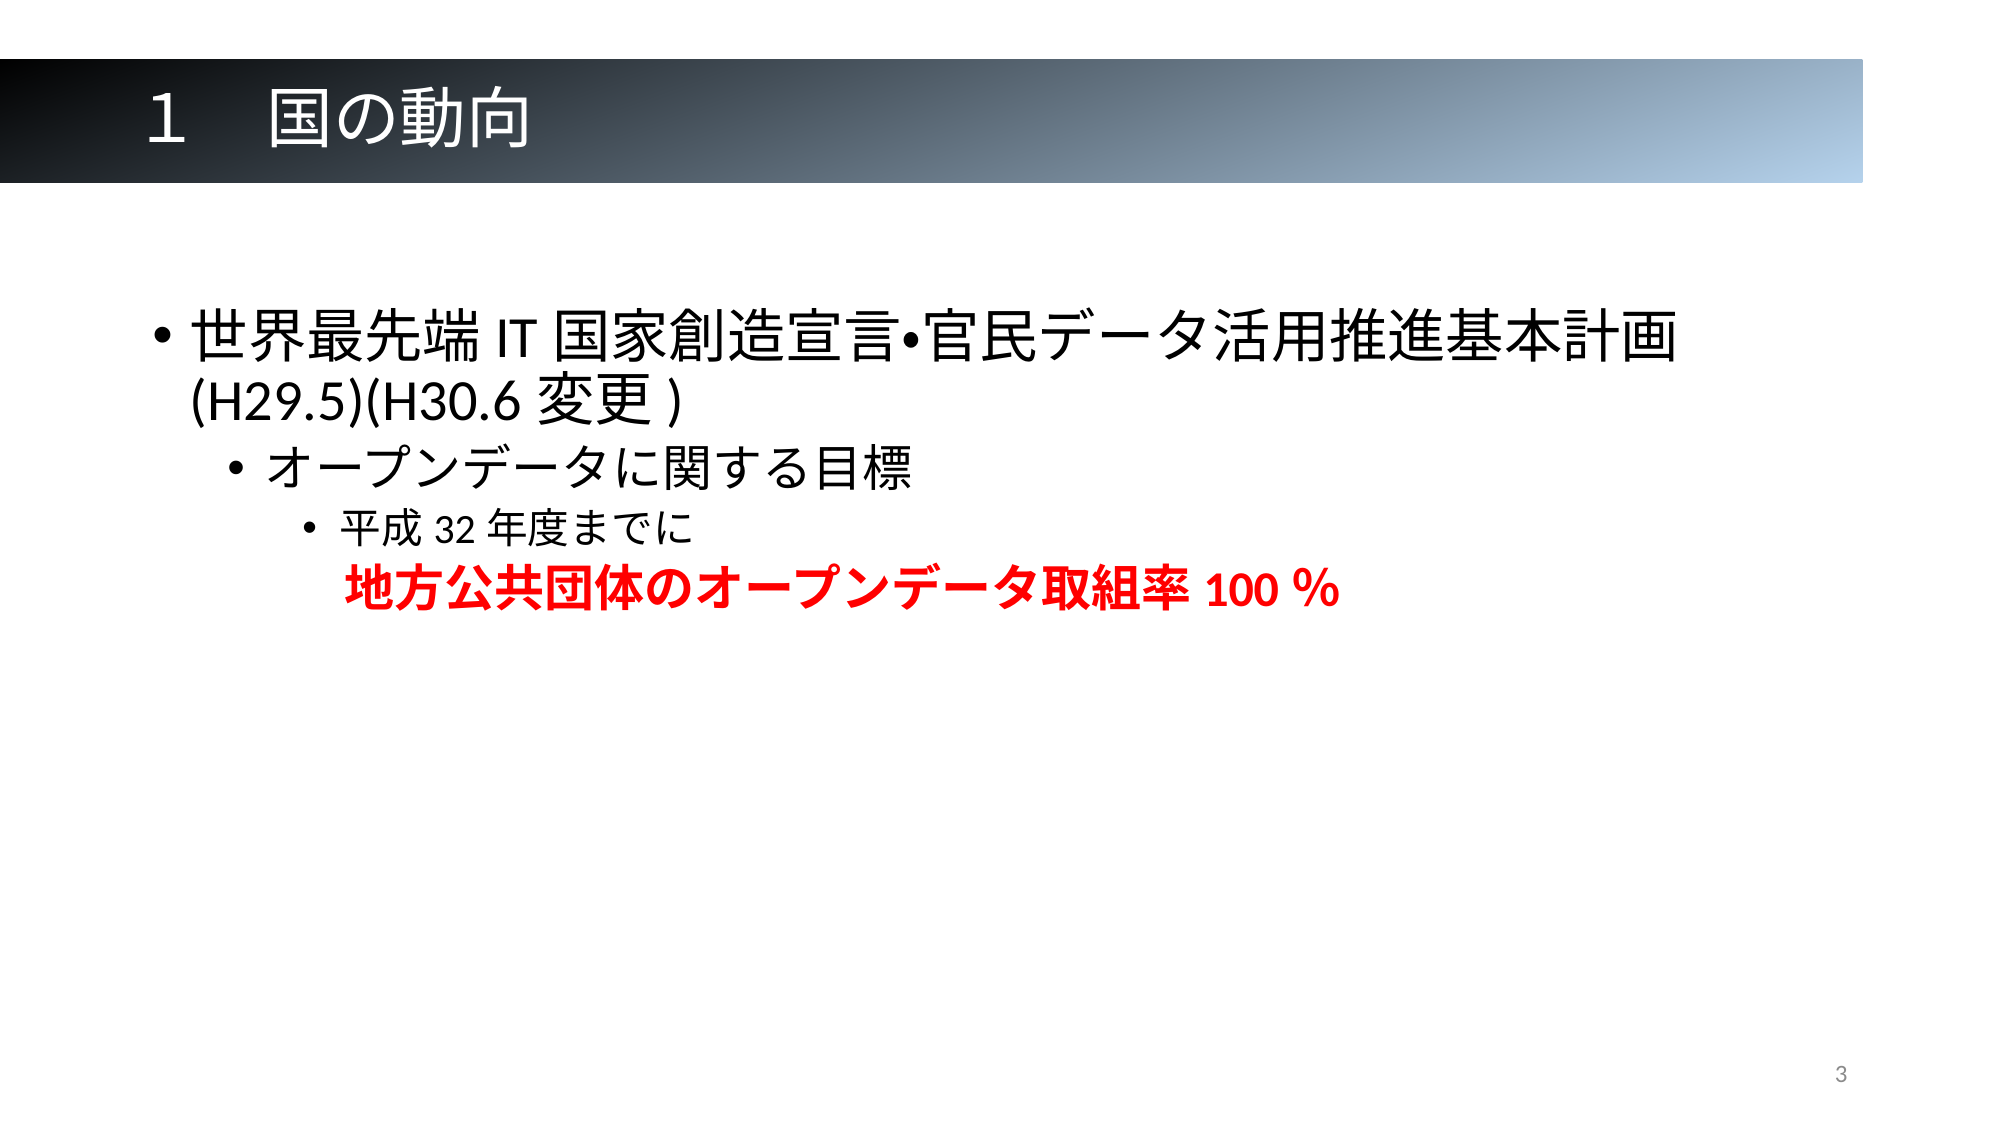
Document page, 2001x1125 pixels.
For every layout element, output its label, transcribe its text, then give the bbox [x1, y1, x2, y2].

slide_number 3 [1412, 1042, 1863, 1103]
list 世界最先端IT国家創造宣言・官民データ活用推進基本計画(H29.5)(H30.6変更) オープンデータに関する目標 平成32年度までに 地方公共団体のオープンデータ取組率100％ [137, 299, 1863, 1014]
title １ 国の動向 [0, 59, 1863, 183]
